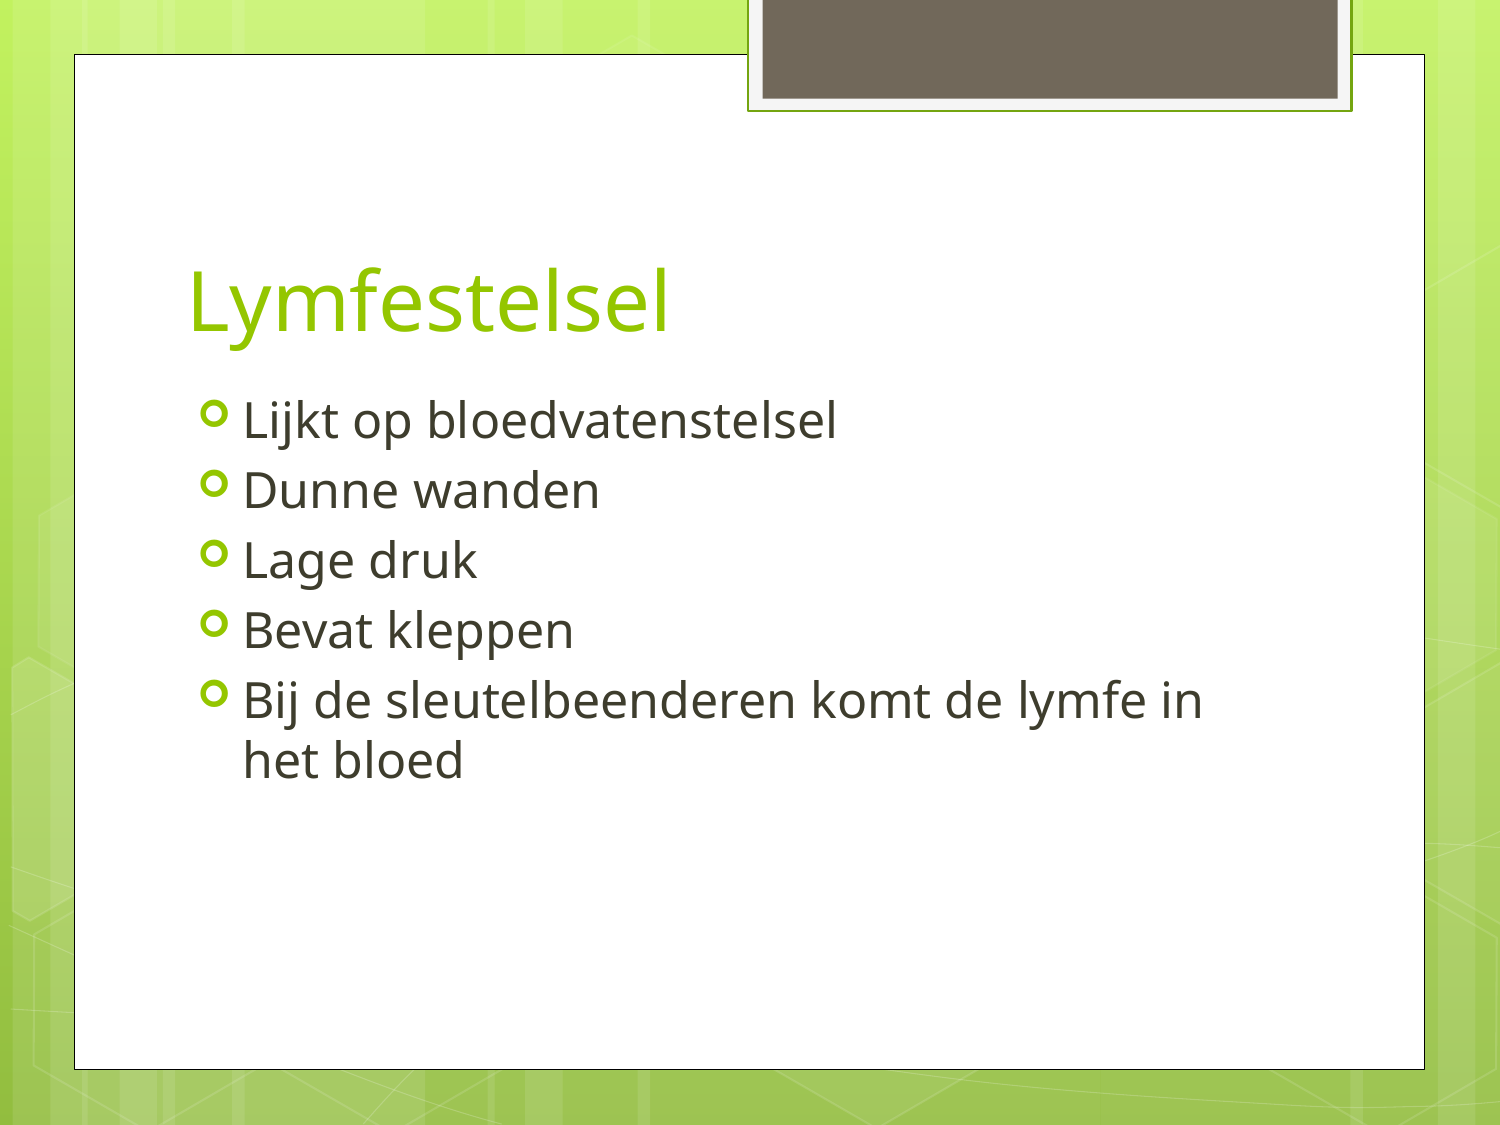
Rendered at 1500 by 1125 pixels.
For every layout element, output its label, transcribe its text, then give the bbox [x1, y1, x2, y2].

list Lijkt op bloedvatenstelsel Dunne wanden Lage druk Bevat kleppen Bij de sleutelbeenderen komt de lymfe in het bloed [171, 381, 1283, 957]
title Lymfestelsel [171, 168, 1324, 357]
